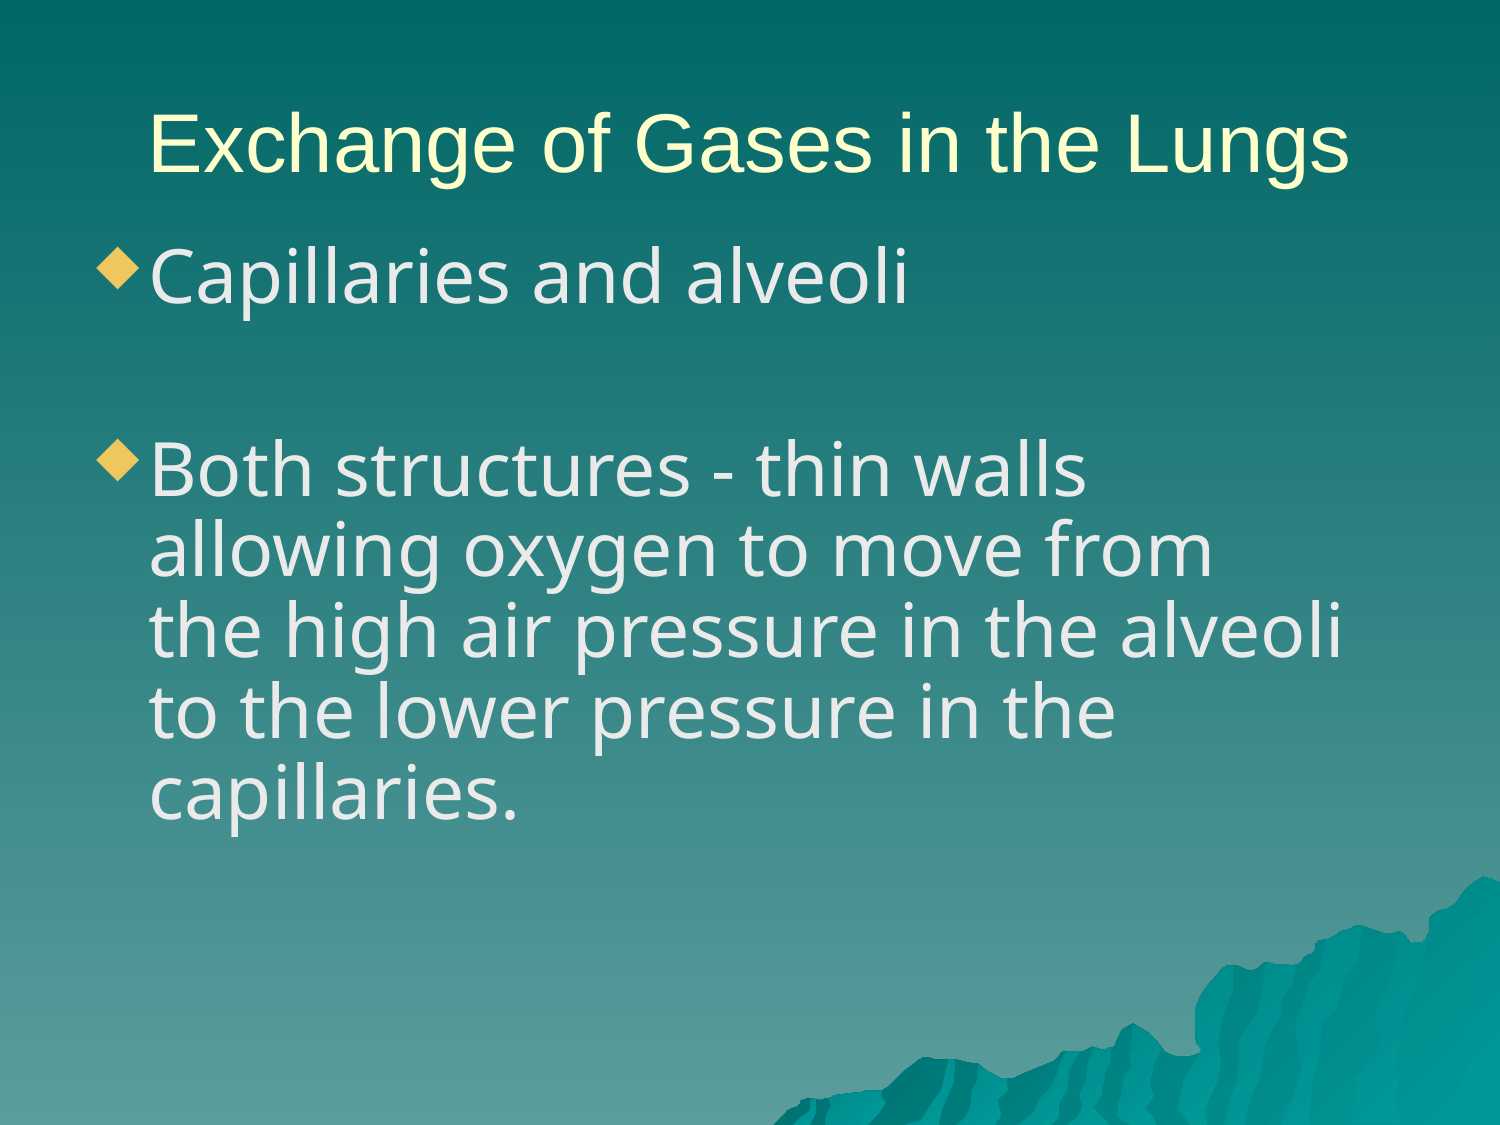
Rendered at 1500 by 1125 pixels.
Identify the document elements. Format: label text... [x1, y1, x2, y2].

list Capillaries and alveoli Both structures - thin walls allowing oxygen to move from the high air pressure in the alveoli to the lower pressure in the capillaries. [76, 231, 1365, 1012]
title Exchange of Gases in the Lungs [74, 45, 1426, 233]
